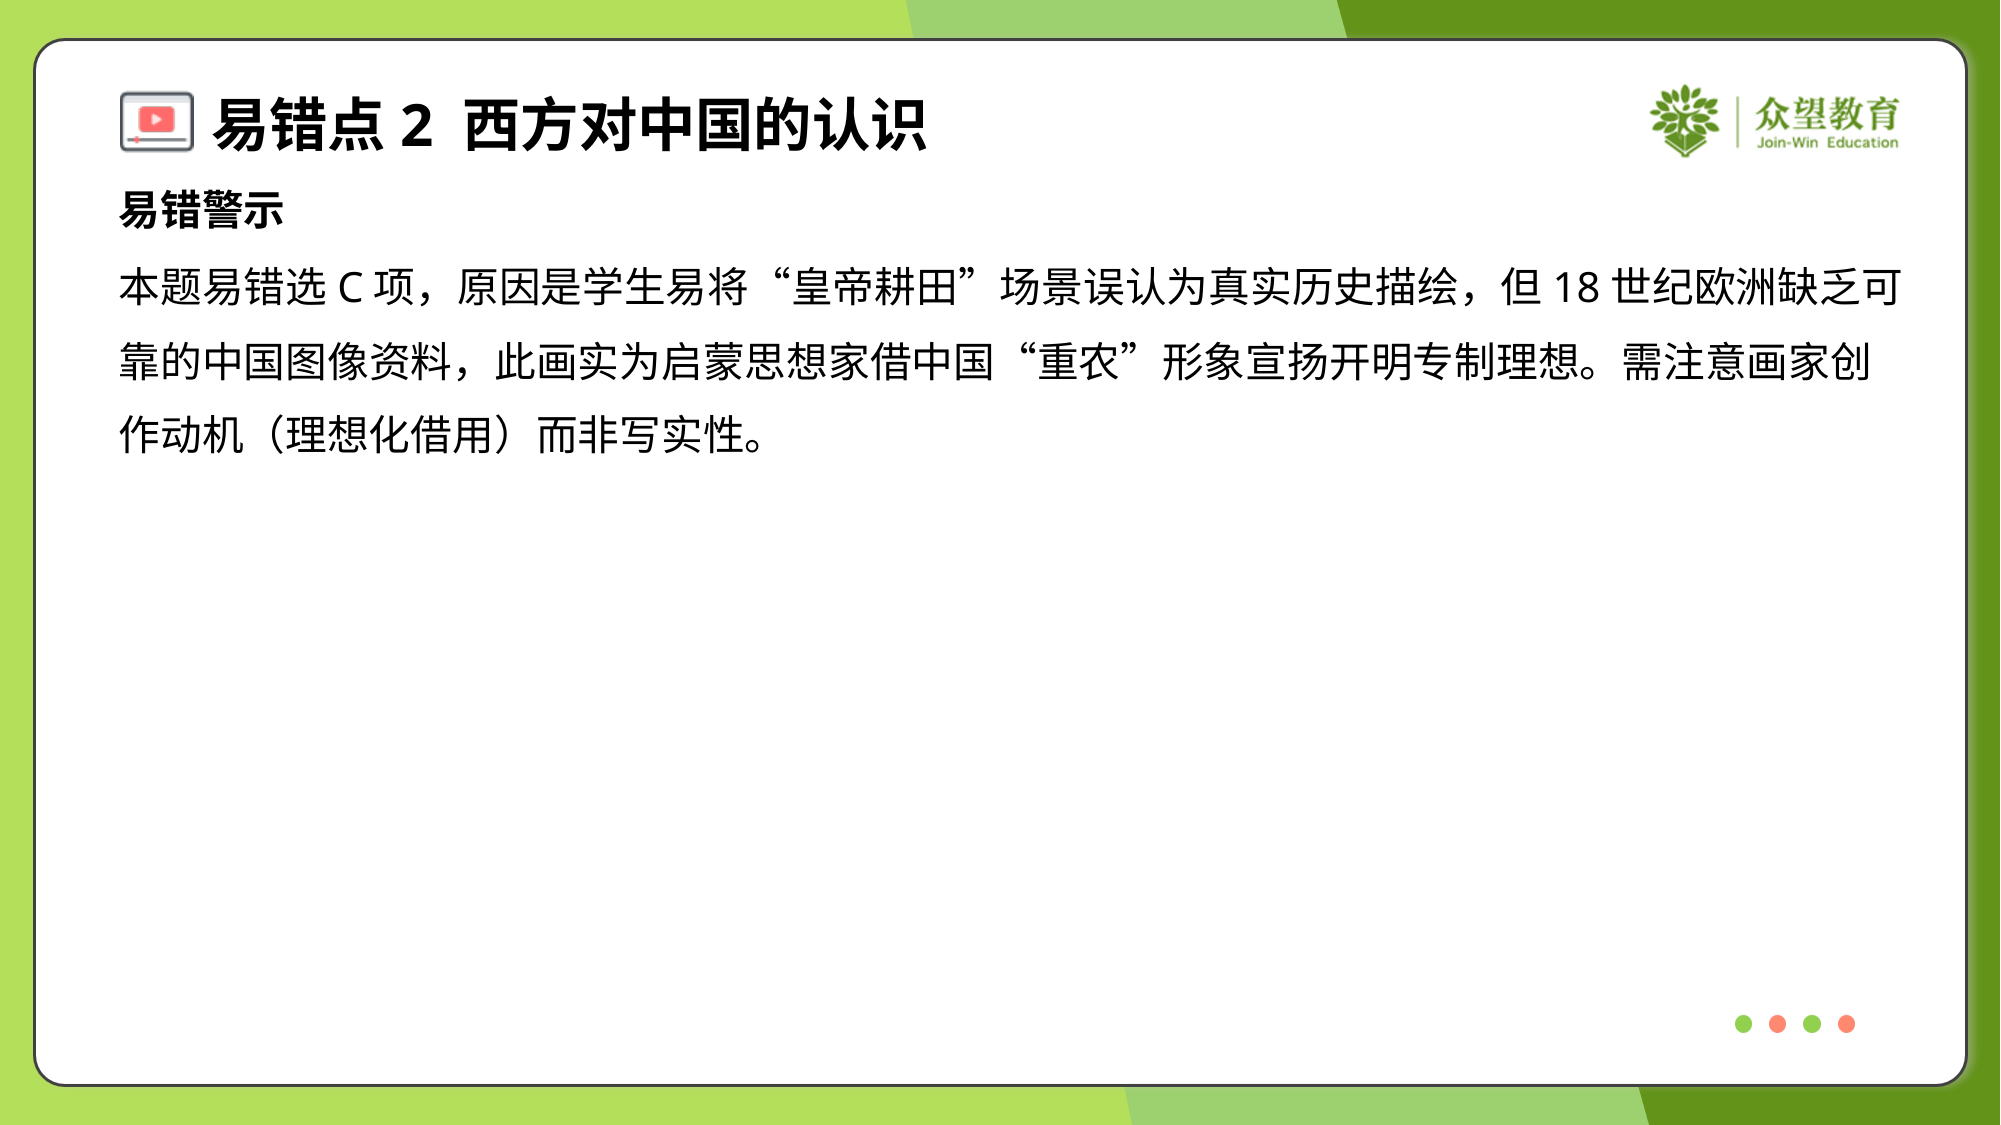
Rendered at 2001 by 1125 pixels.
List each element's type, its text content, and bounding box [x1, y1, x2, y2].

text_box 易错警示 本题易错选C项，原因是学生易将“皇帝耕田”场景误认为真实历史描绘，但18世纪欧洲缺乏可 靠的中国图像资料，此画实为启蒙思想家借中国“重农”形象宣扬开明专制理想。需注意画家创 作动机（理想化借用）而非写实性。 [118, 158, 1883, 452]
picture [0, 0, 2000, 1125]
